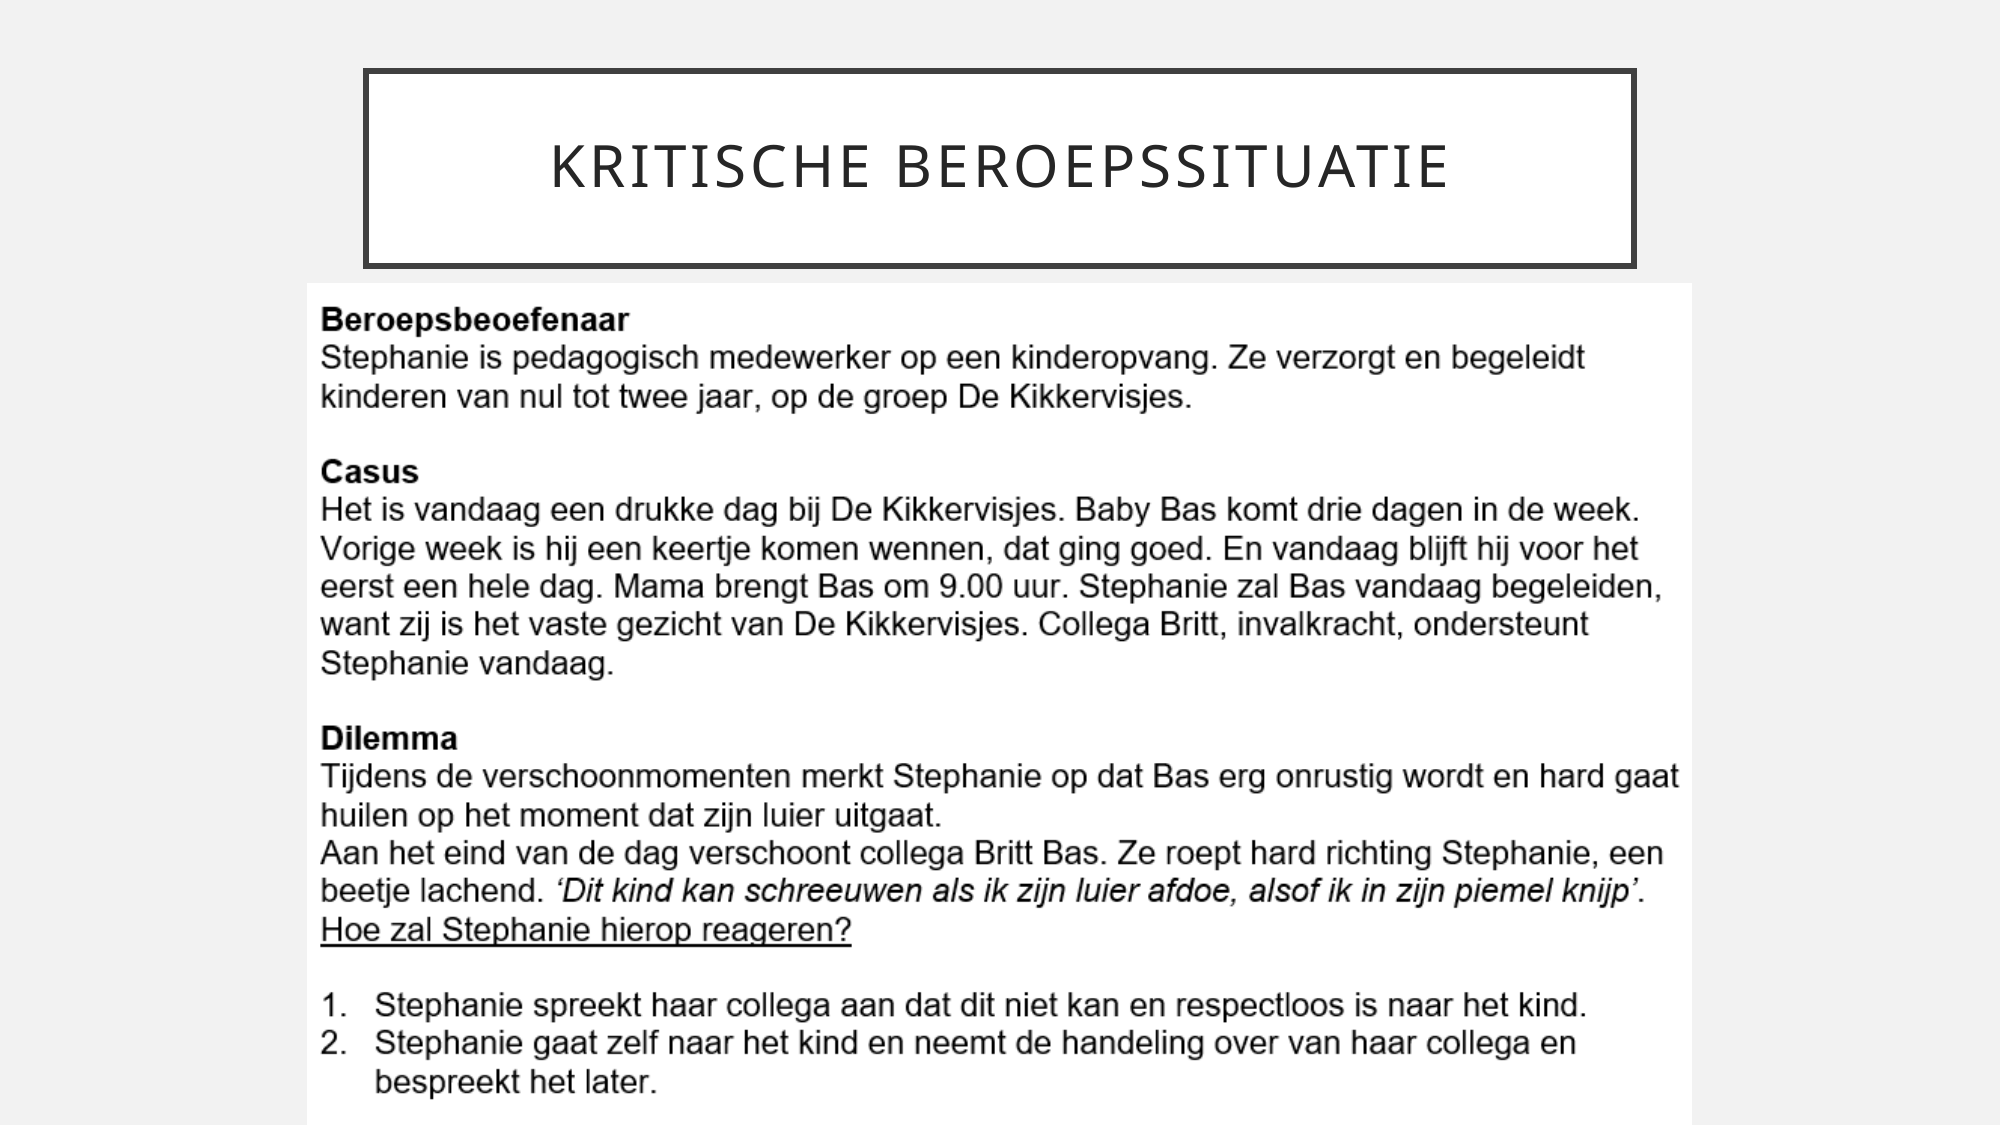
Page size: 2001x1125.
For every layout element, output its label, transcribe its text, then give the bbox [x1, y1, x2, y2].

title Kritische beroepssituatie [363, 68, 1637, 269]
picture [307, 283, 1693, 1125]
